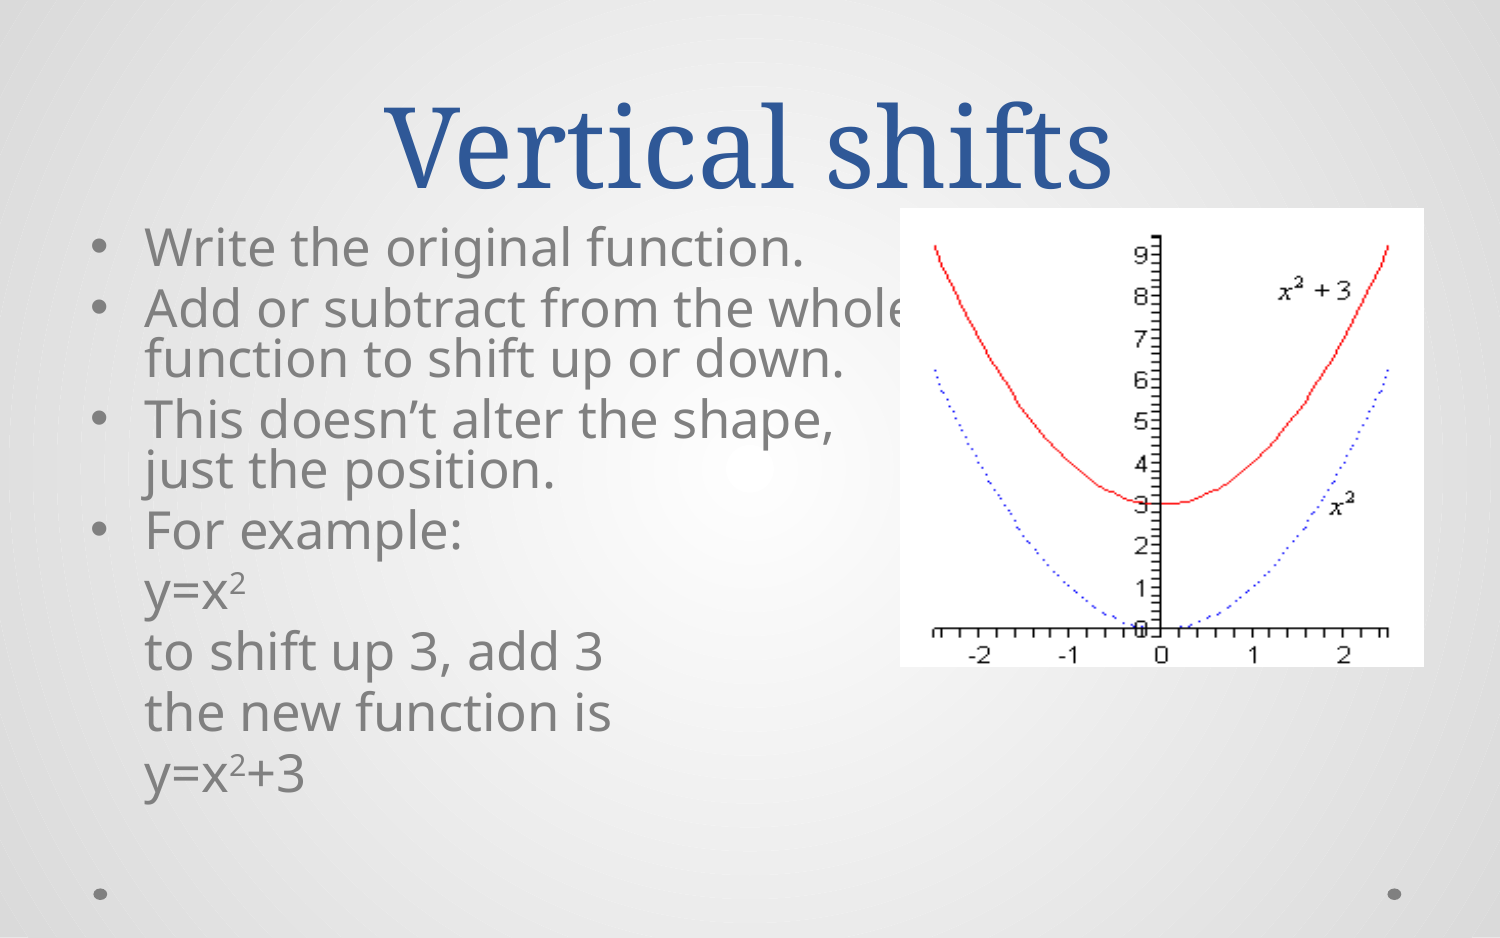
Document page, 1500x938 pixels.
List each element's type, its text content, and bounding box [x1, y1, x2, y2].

title Vertical shifts [75, 0, 1425, 218]
list Write the original function. Add or subtract from the whole function to shift up or down. This doesn’t alter the shape, just the position. For example: y=x2 to shift up 3, add 3 the new function is y=x2+3 [75, 218, 938, 844]
picture [899, 208, 1424, 667]
